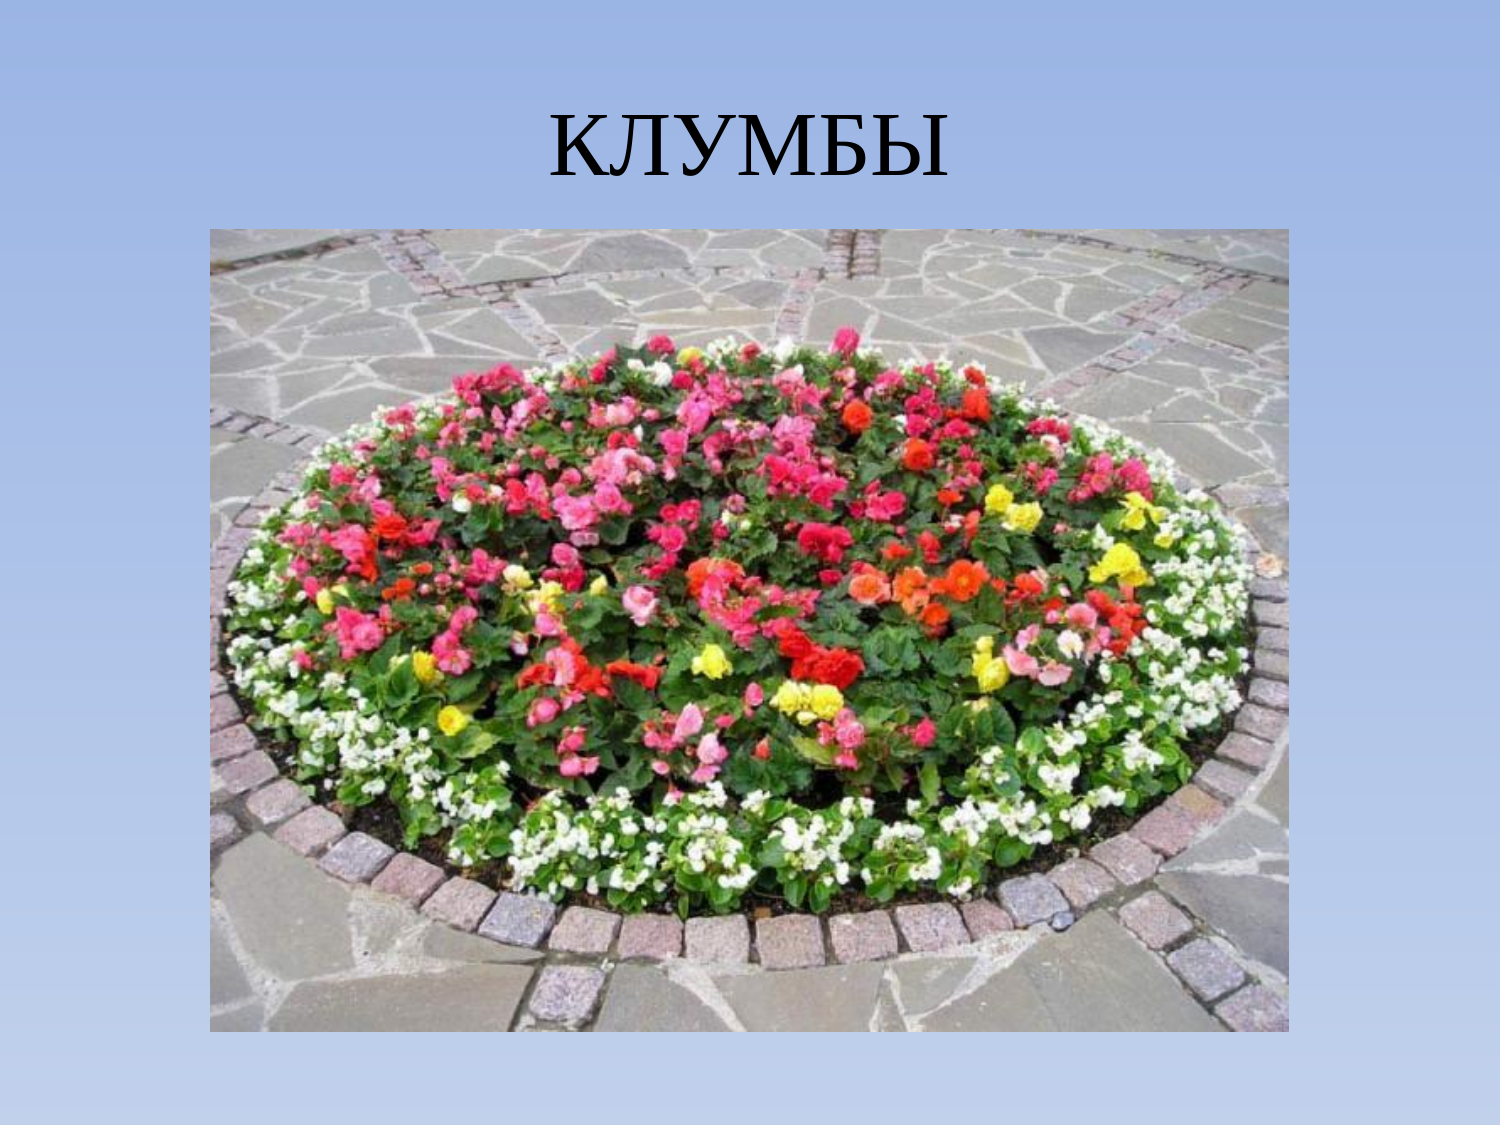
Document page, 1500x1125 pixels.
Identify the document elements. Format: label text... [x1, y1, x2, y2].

title КЛУМБЫ [75, 45, 1425, 233]
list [210, 229, 1290, 1032]
